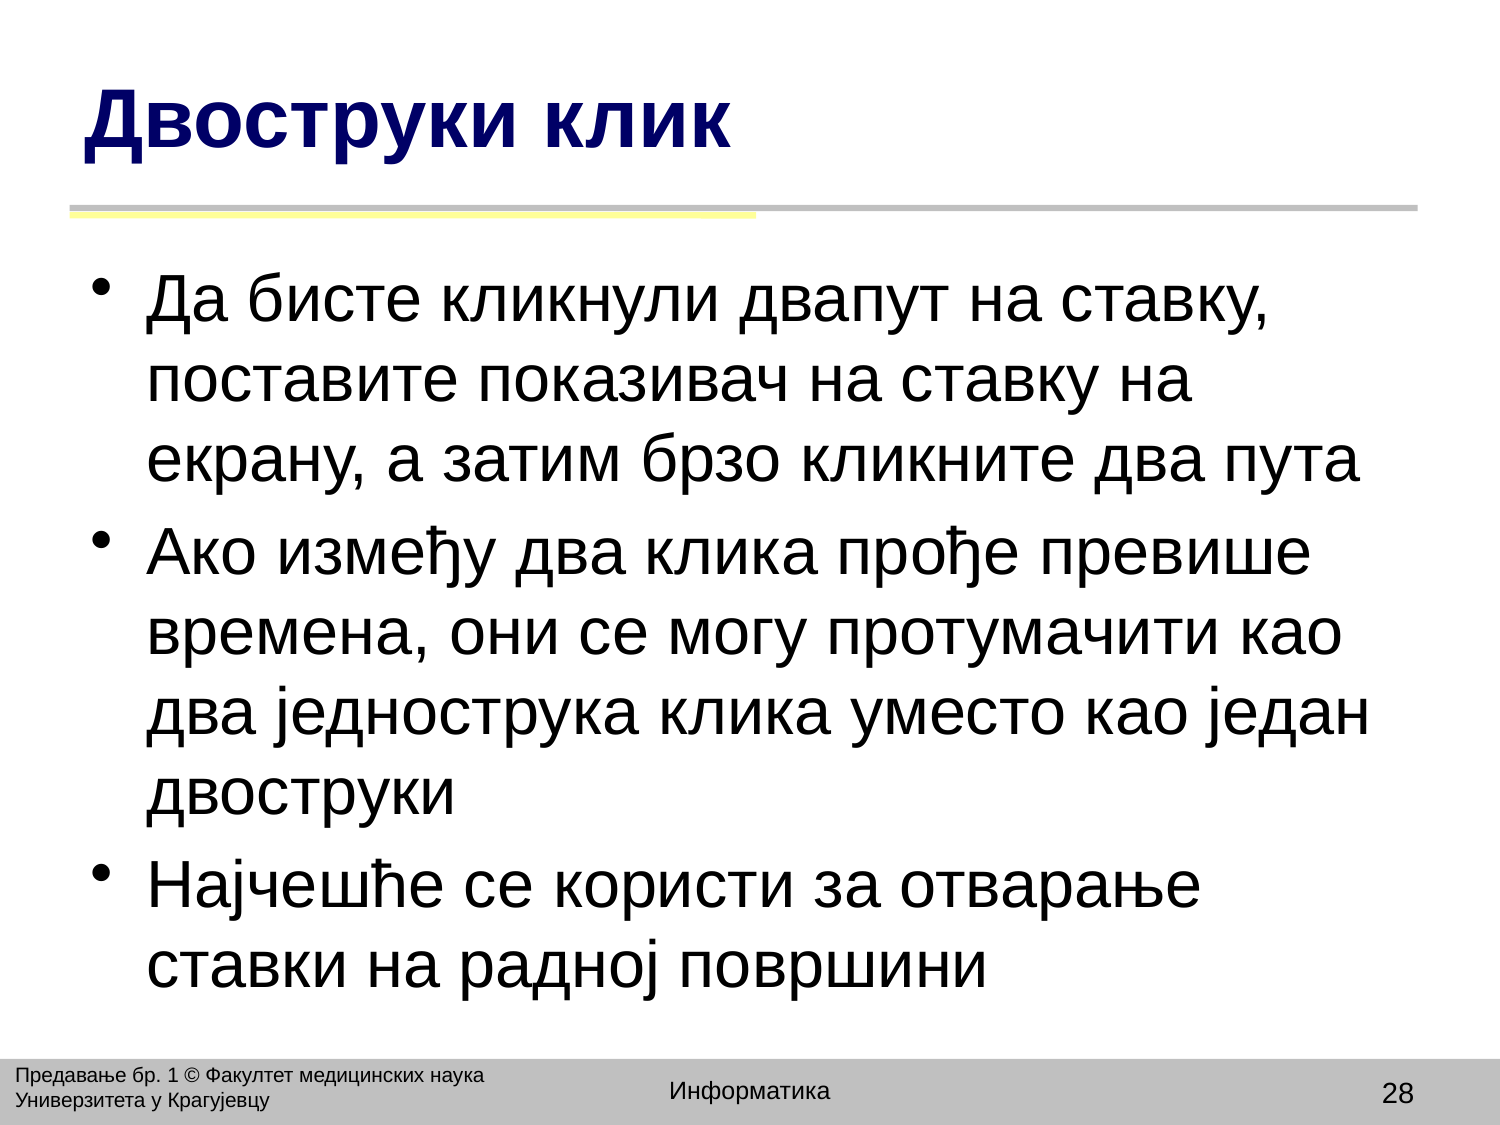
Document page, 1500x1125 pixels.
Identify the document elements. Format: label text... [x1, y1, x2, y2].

slide_number Предавање бр. 1 © Факултет медицинских наука Универзитета у Крагујевцу [0, 1053, 599, 1108]
footer Информатика [512, 1066, 988, 1125]
title Двоструки клик [69, 19, 1426, 208]
slide_number 28 [1079, 1066, 1430, 1125]
list Да бисте кликнули двапут на ставку, поставите показивач на ставку на екрану, а затим брзо кликните два пута Ако између два клика прође превише времена, они се могу протумачити као два једнострука клика уместо као један двоструки Најчешће се користи за отварање ставки на радној површини [74, 246, 1426, 1023]
